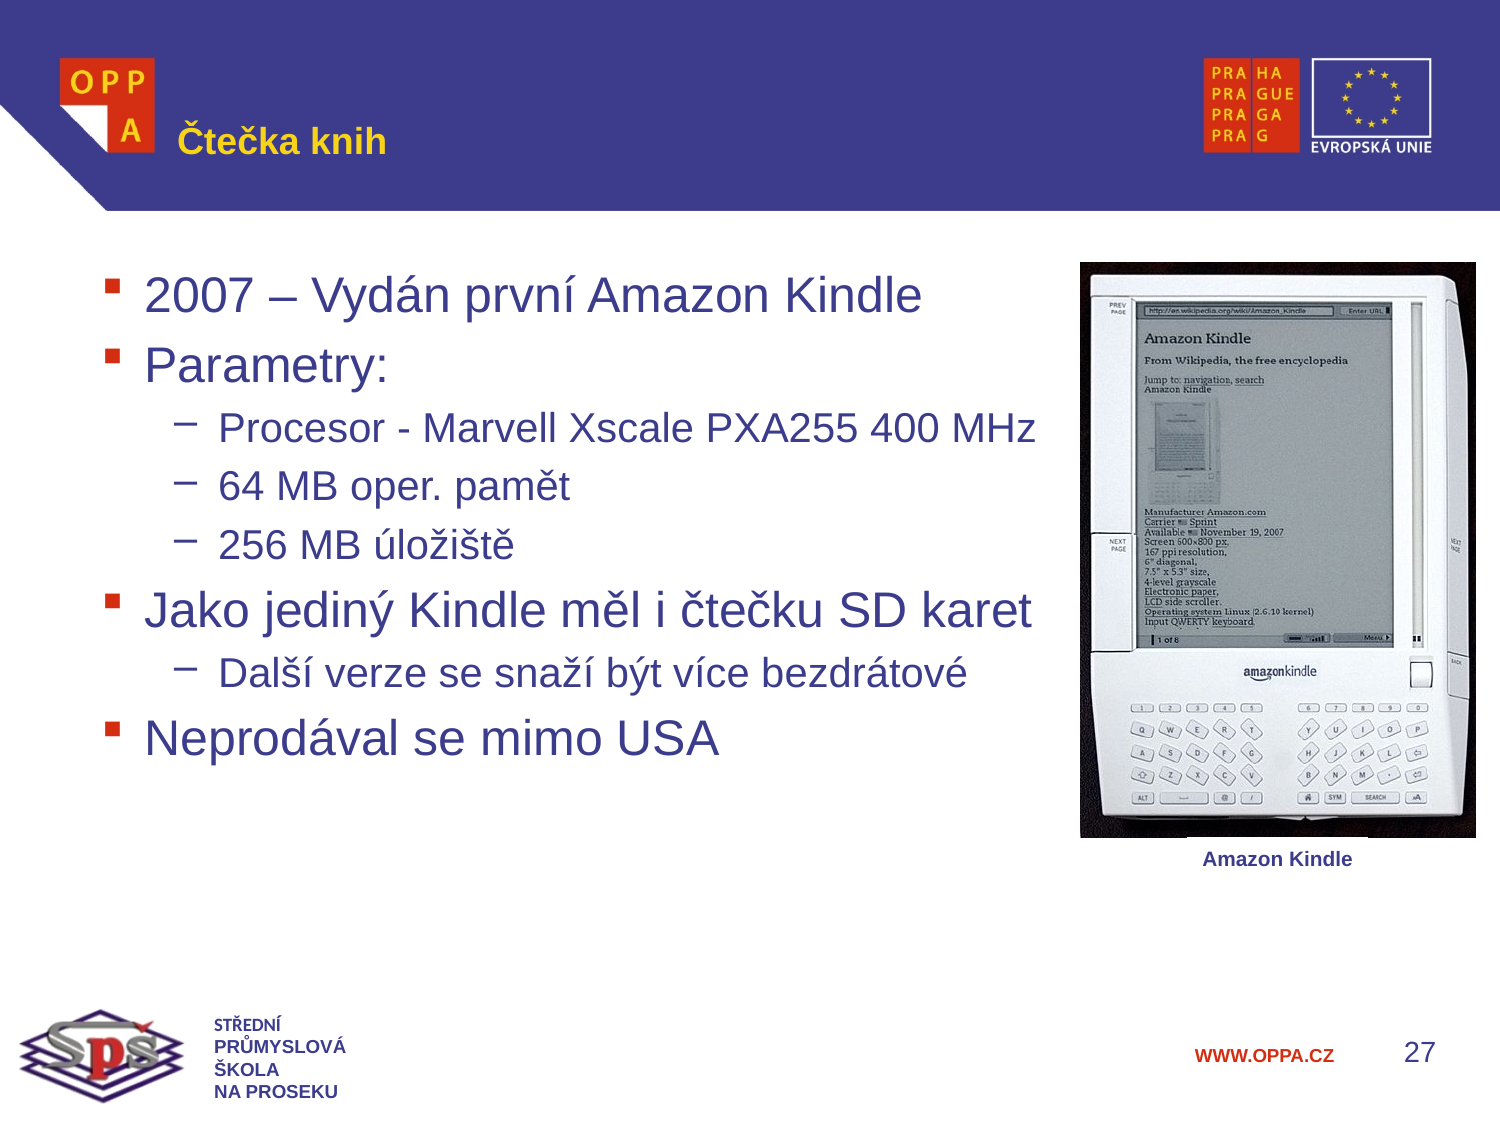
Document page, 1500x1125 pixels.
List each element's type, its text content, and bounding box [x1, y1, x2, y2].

list 2007 – Vydán první Amazon Kindle Parametry: Procesor - Marvell Xscale PXA255 400 MHz 64 MB oper. pamět 256 MB úložiště Jako jediný Kindle měl i čtečku SD karet Další verze se snaží být více bezdrátové Neprodával se mimo USA [101, 262, 1437, 1005]
text_box STŘEDNÍ PRŮMYSLOVÁ ŠKOLA NA PROSEKU [199, 1004, 509, 1110]
picture [1079, 262, 1477, 839]
picture [0, 0, 1500, 211]
text_box Amazon Kindle [1187, 848, 1368, 878]
slide_number 27 [1339, 1015, 1437, 1069]
picture [19, 1001, 186, 1107]
title Čtečka knih [177, 38, 1137, 162]
